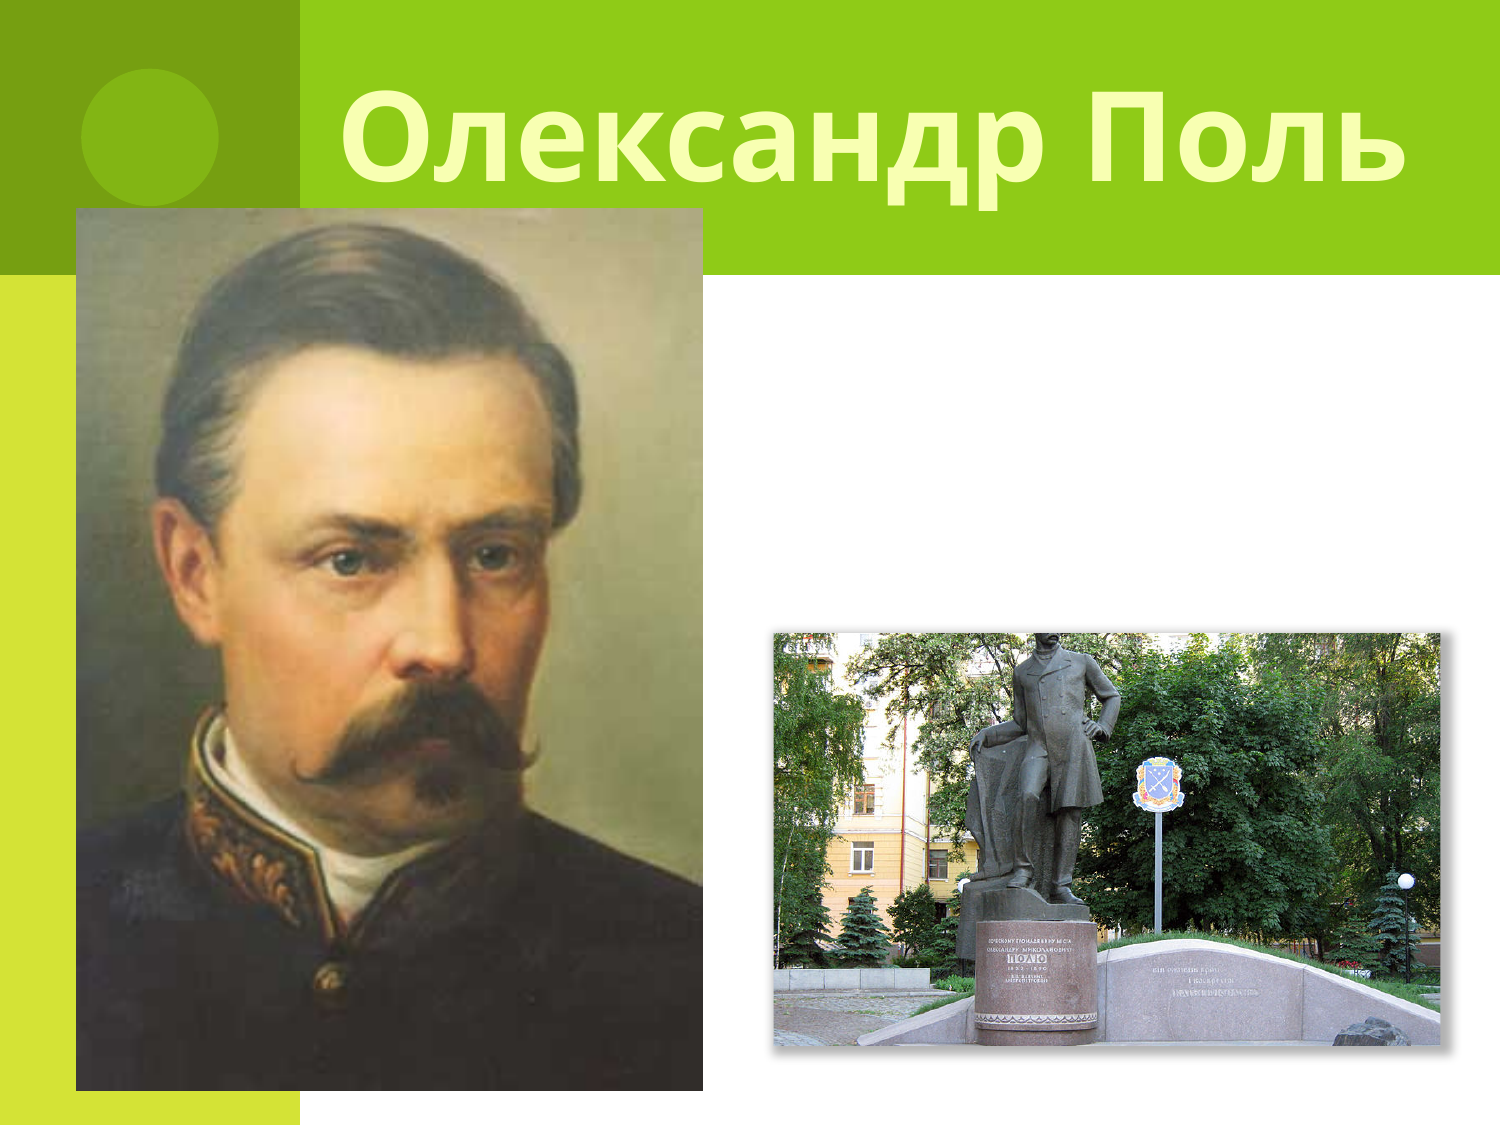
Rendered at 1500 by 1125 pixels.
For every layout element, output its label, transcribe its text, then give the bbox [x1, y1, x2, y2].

picture [76, 207, 703, 1092]
picture [773, 633, 1441, 1046]
title Олександр Поль [159, 37, 1425, 225]
